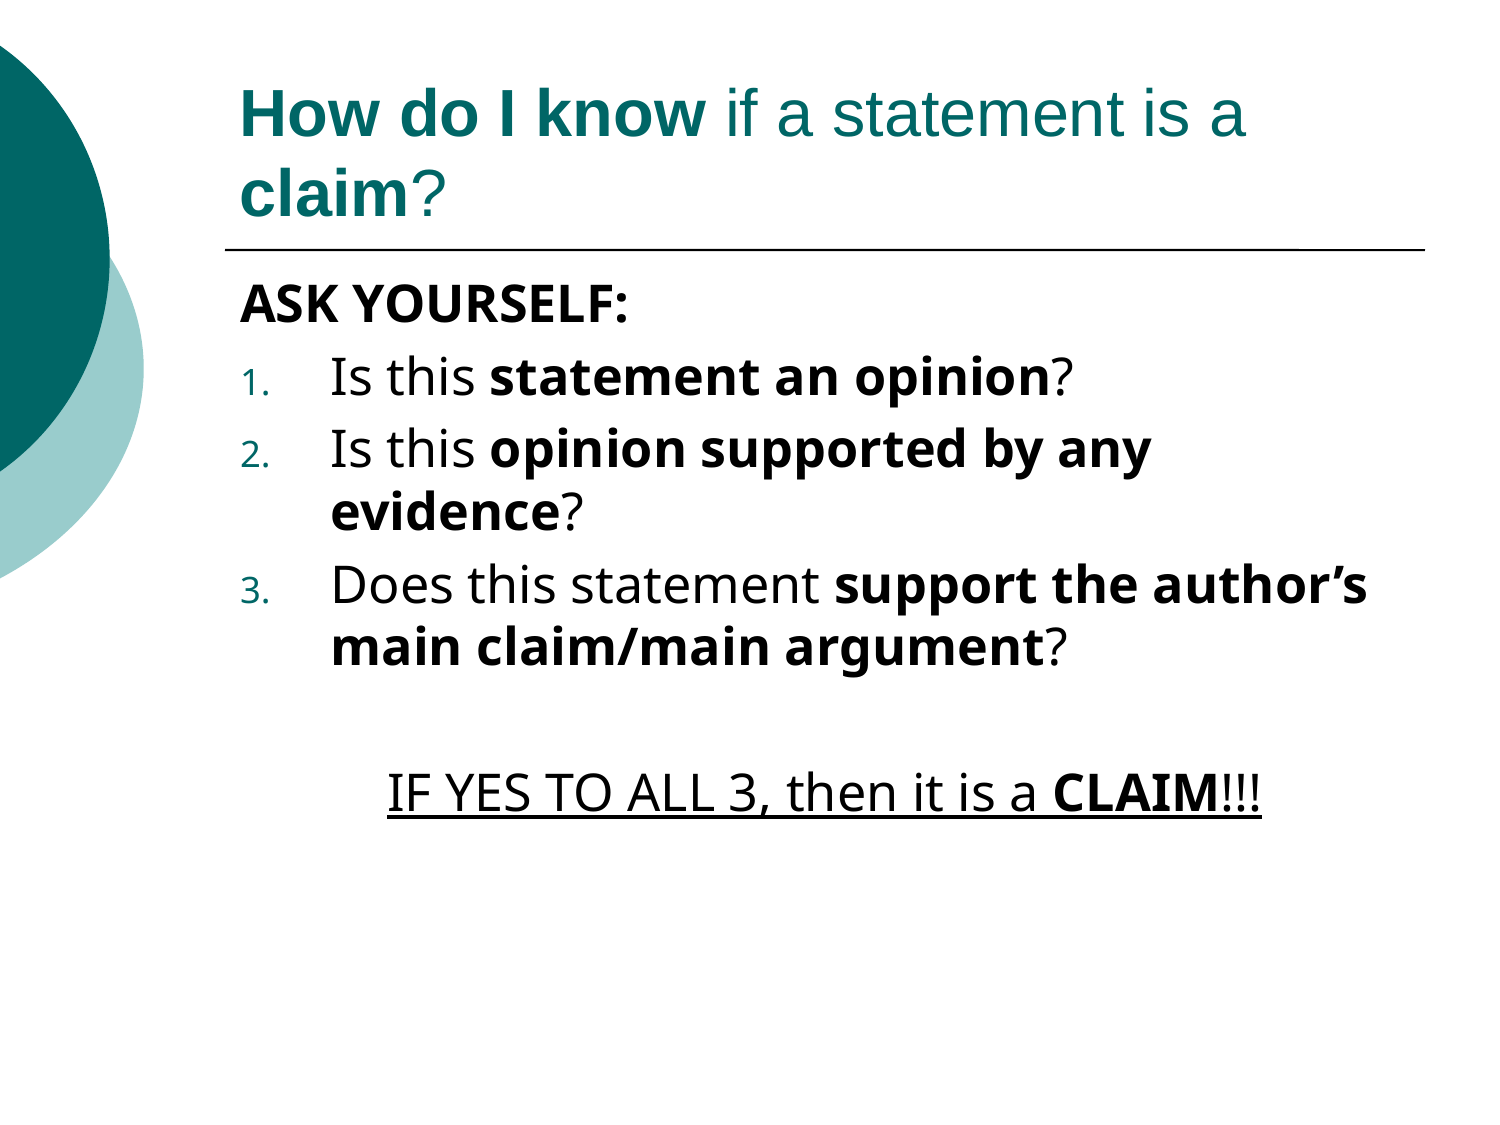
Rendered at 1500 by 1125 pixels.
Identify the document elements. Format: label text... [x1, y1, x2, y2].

title How do I know if a statement is a claim? [224, 49, 1425, 238]
list ASK YOURSELF: Is this statement an opinion? Is this opinion supported by any evidence? Does this statement support the author’s main claim/main argument? IF YES TO ALL 3, then it is a CLAIM!!! [224, 262, 1425, 1001]
